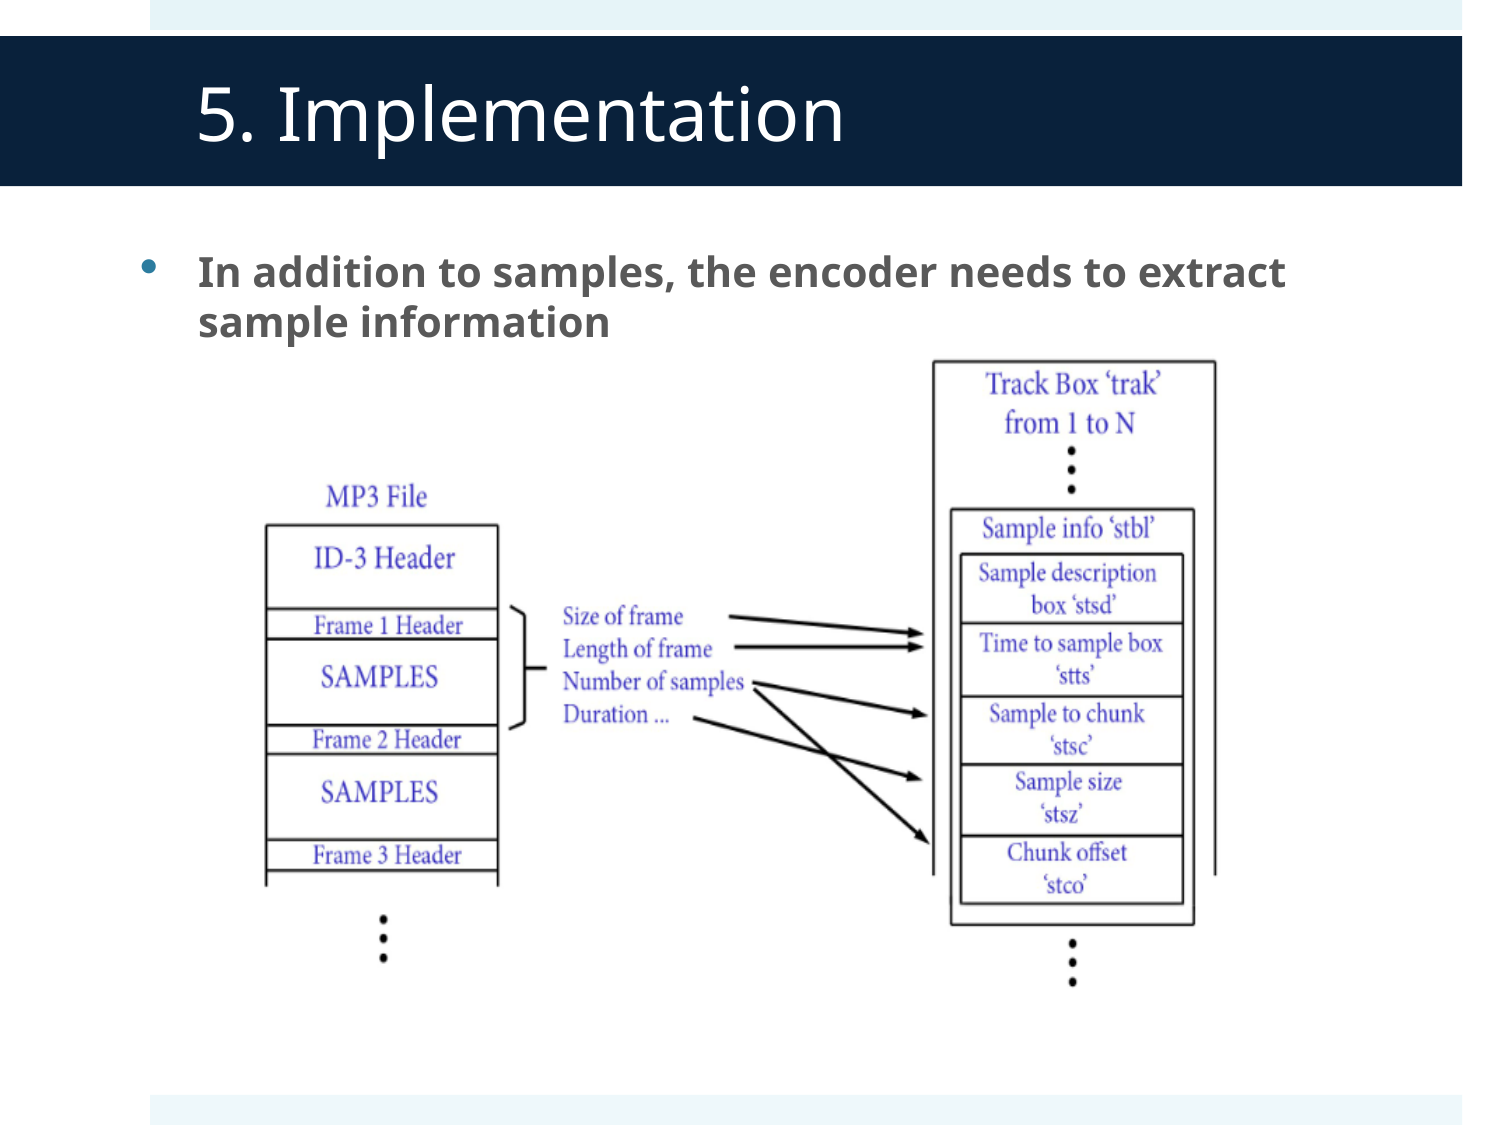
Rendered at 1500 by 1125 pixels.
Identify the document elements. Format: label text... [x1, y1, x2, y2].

list In addition to samples, the encoder needs to extract sample information [126, 238, 1407, 972]
title 5. Implementation [0, 36, 1463, 187]
picture [251, 353, 1223, 999]
